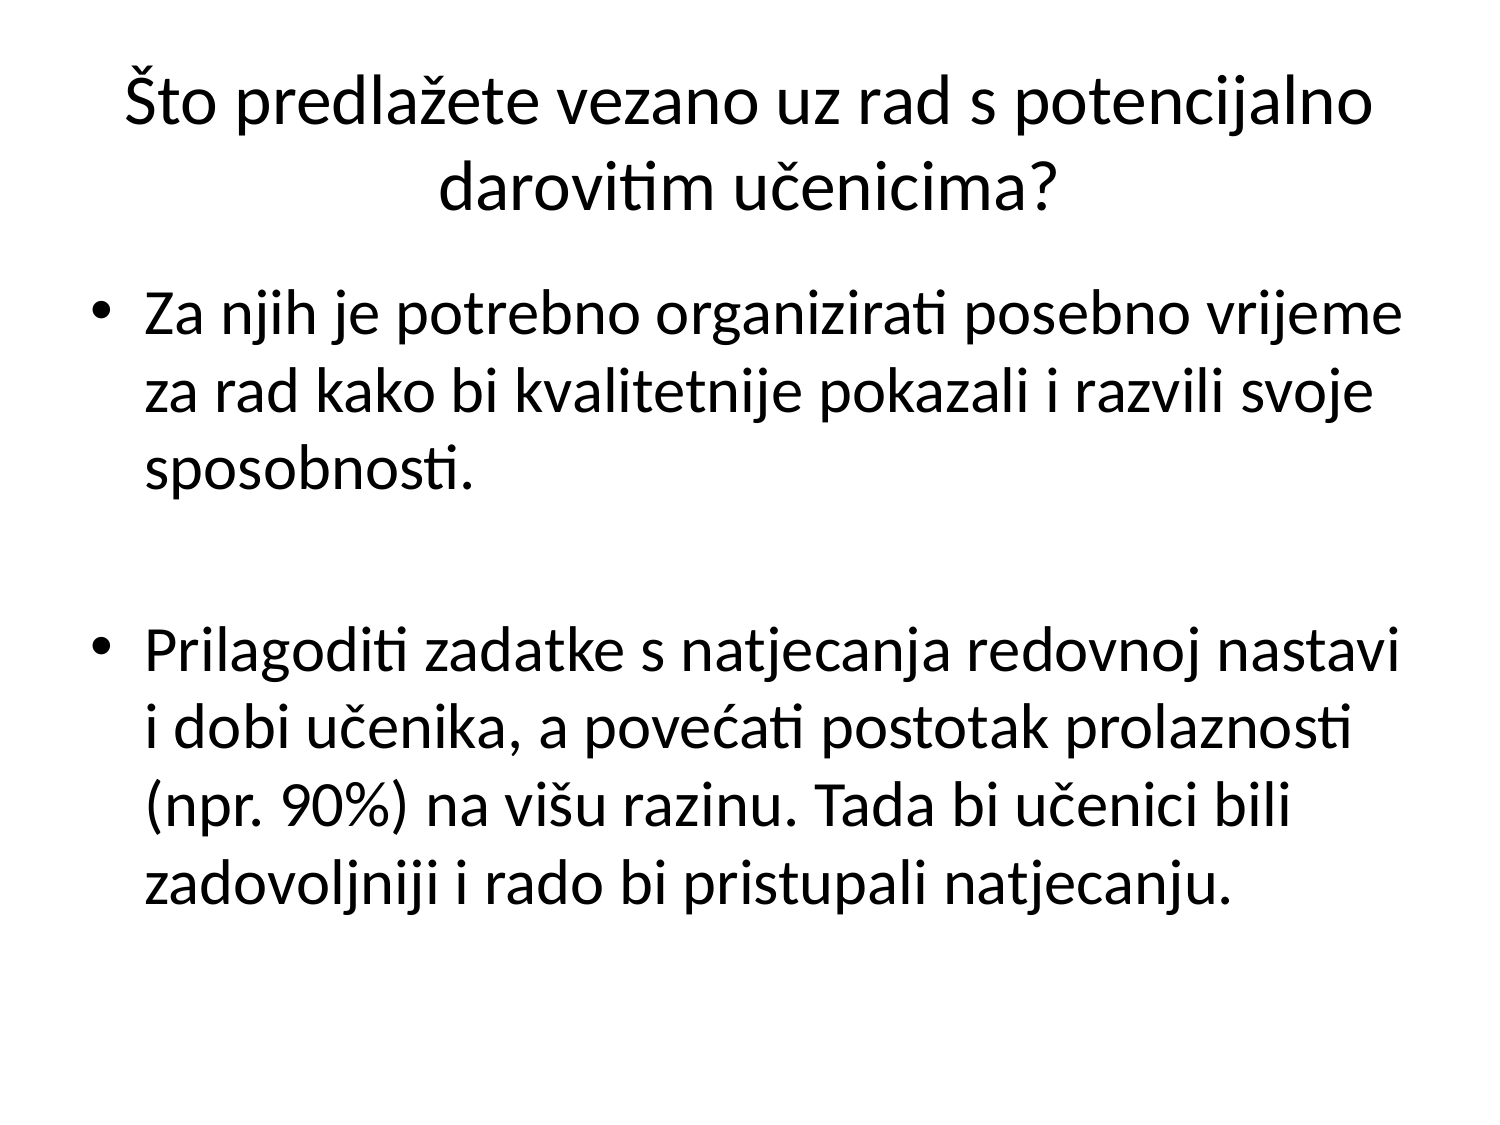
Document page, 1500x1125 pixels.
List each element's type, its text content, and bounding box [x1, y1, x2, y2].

list Za njih je potrebno organizirati posebno vrijeme za rad kako bi kvalitetnije pokazali i razvili svoje sposobnosti. Prilagoditi zadatke s natjecanja redovnoj nastavi i dobi učenika, a povećati postotak prolaznosti (npr. 90%) na višu razinu. Tada bi učenici bili zadovoljniji i rado bi pristupali natjecanju. [75, 262, 1425, 1005]
title Što predlažete vezano uz rad s potencijalno darovitim učenicima? [75, 45, 1425, 233]
